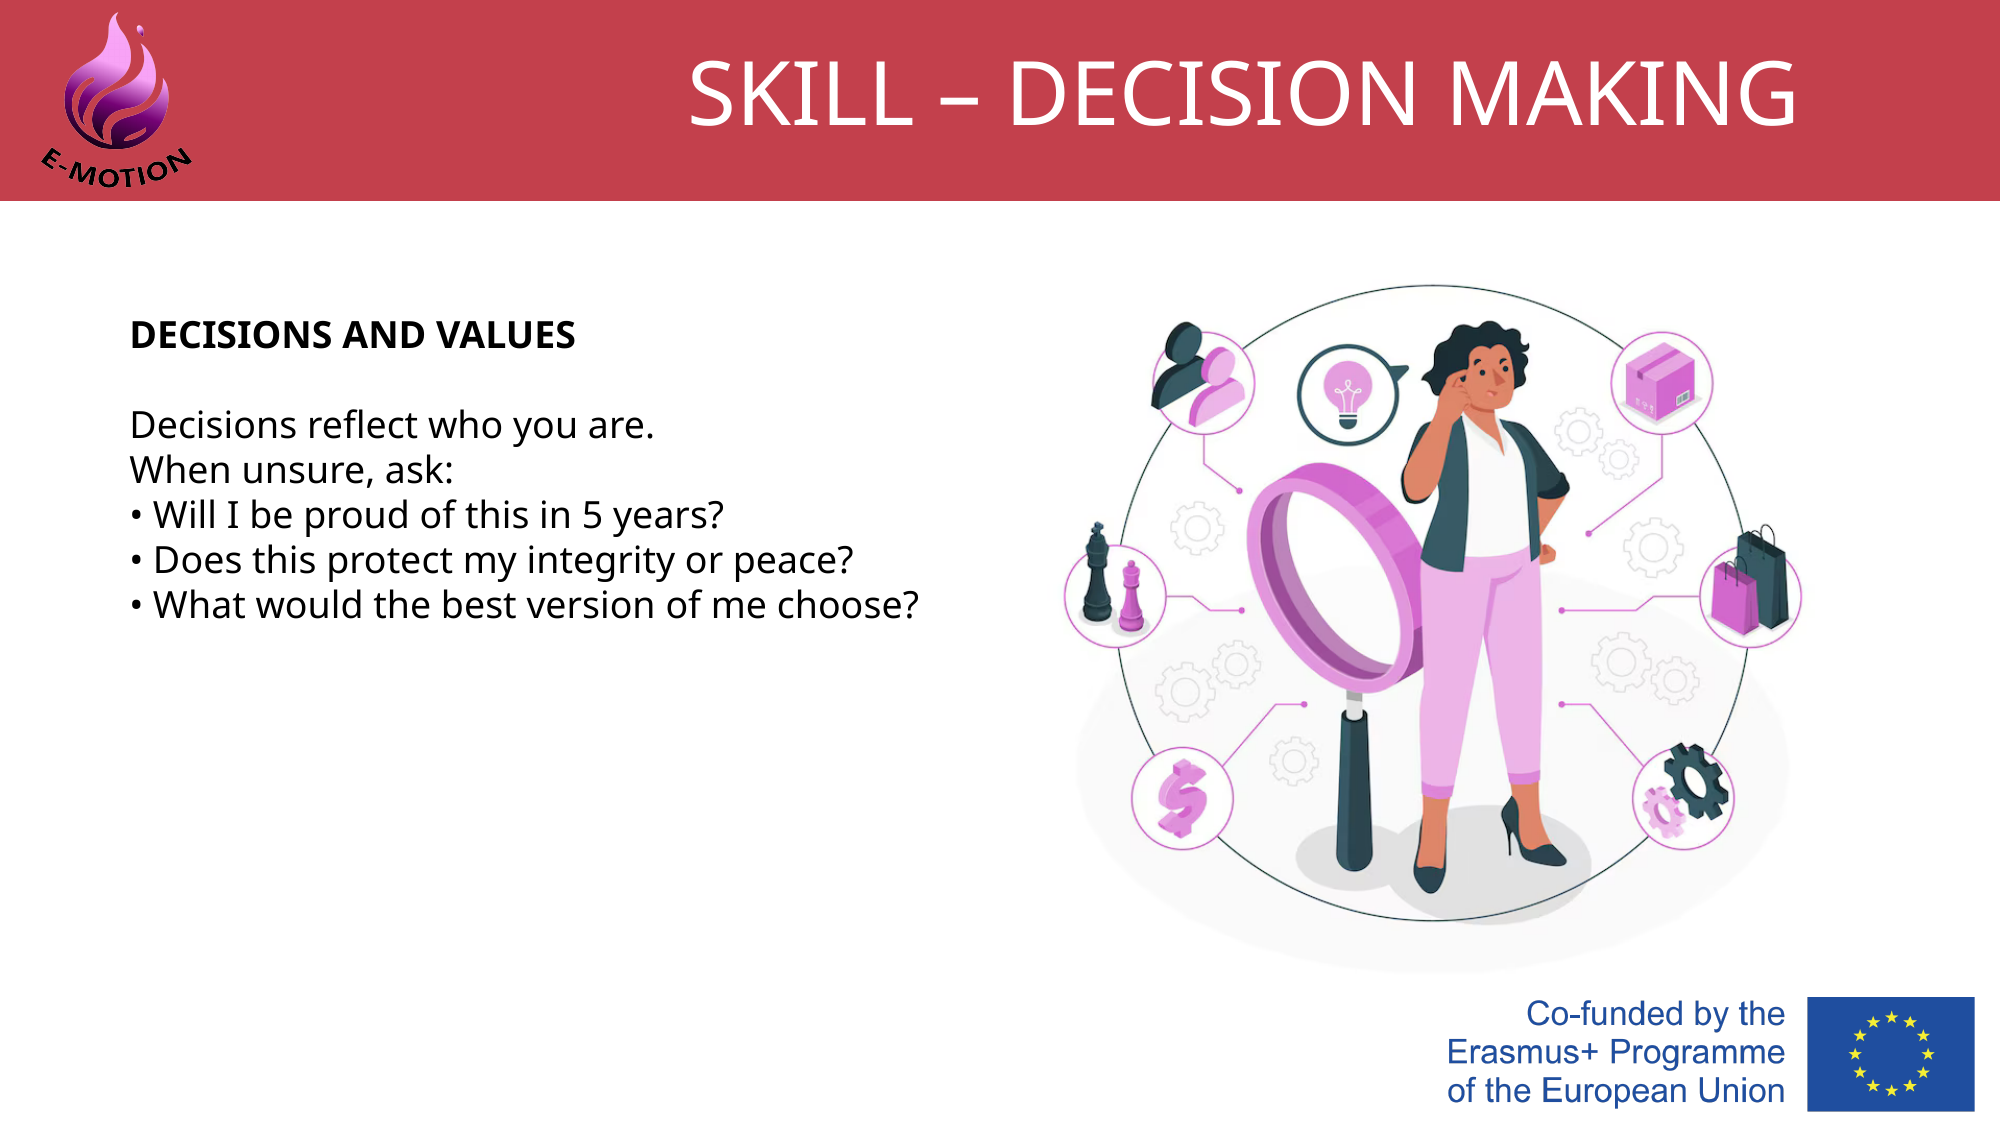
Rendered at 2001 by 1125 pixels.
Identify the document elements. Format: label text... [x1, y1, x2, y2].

text_box DECISIONS AND VALUES Decisions reflect who you are. When unsure, ask: • Will I be proud of this in 5 years? • Does this protect my integrity or peace? • What would the best version of me choose? [114, 303, 1047, 634]
picture [1047, 217, 1819, 989]
text_box SKILL – DECISION MAKING [557, 29, 1817, 303]
picture [0, 0, 253, 247]
